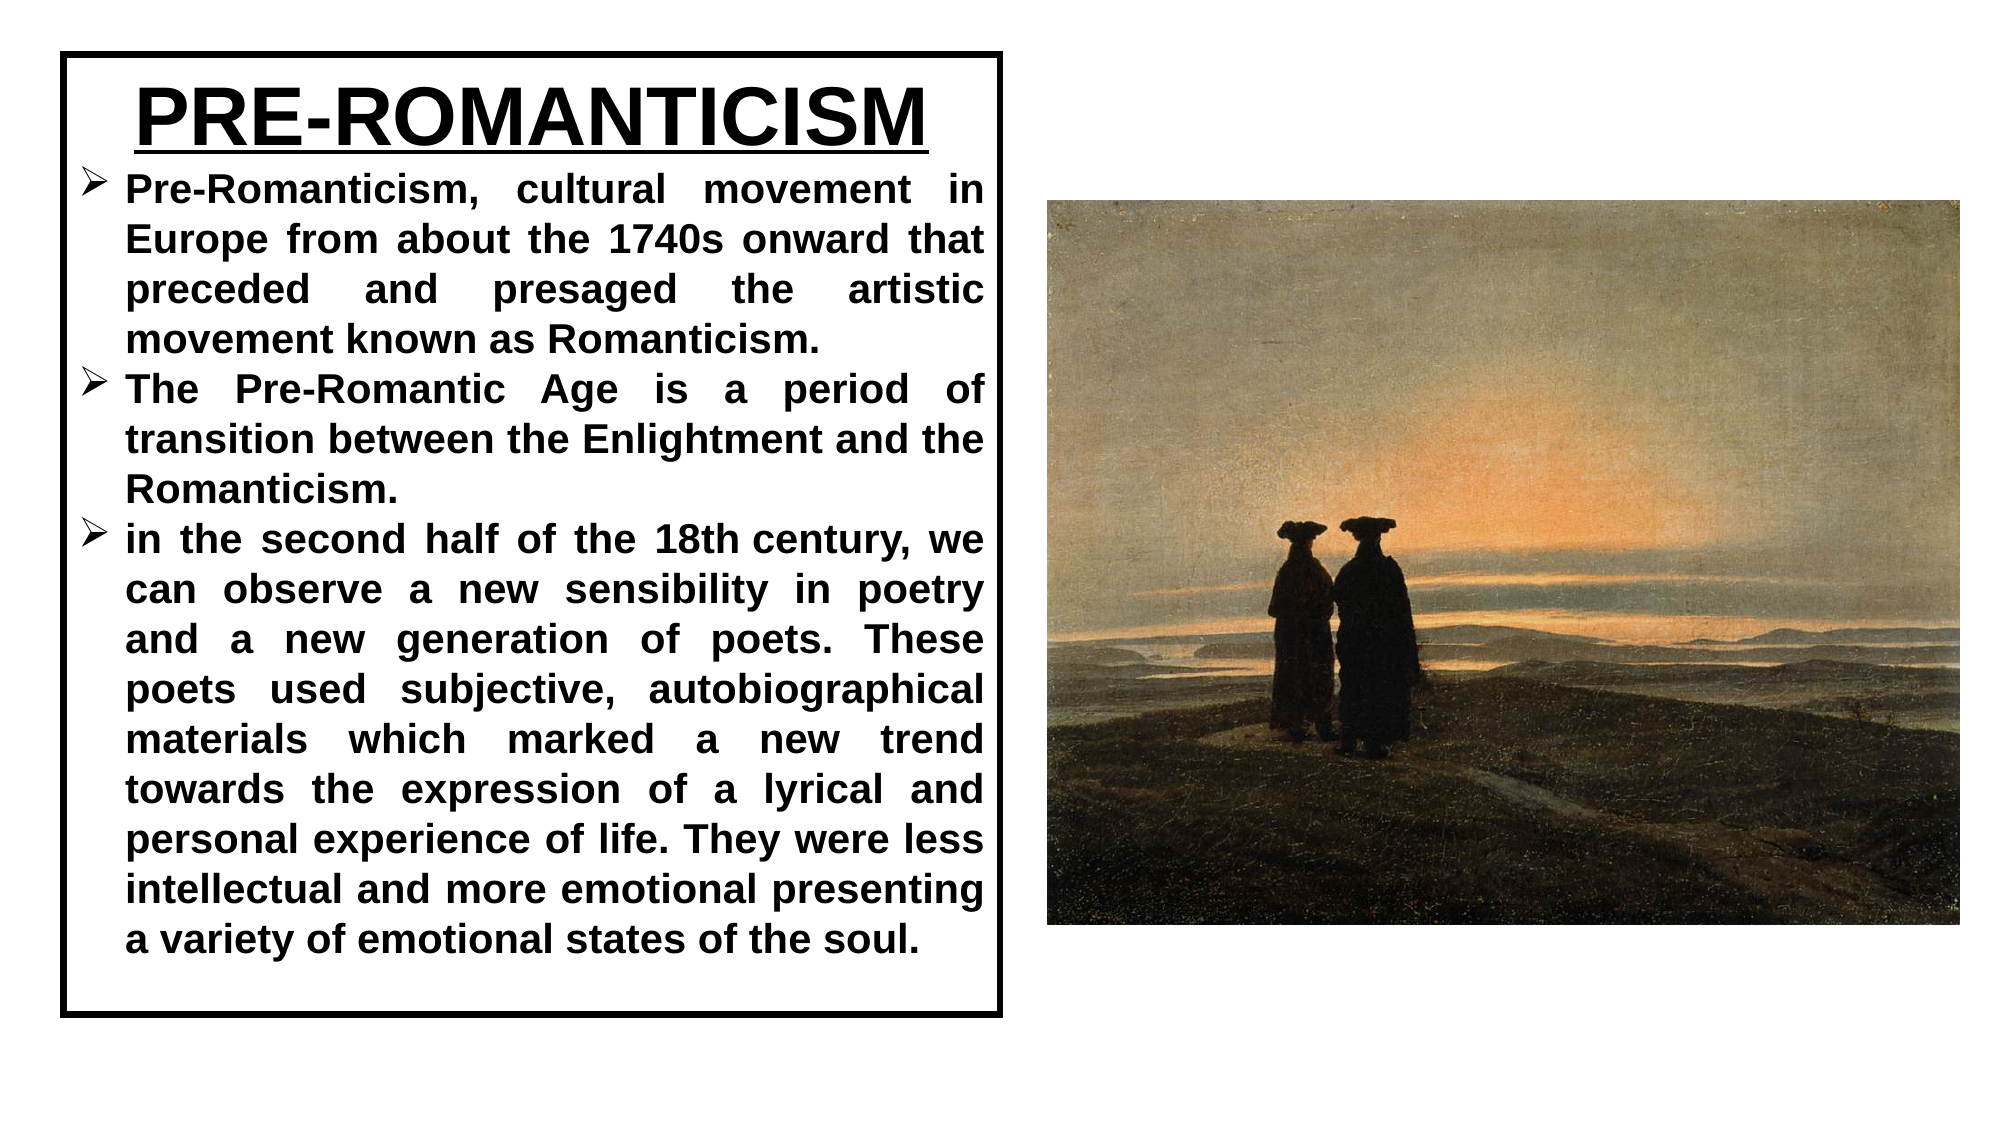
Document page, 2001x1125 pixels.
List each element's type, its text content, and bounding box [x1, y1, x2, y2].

picture [1047, 200, 1960, 925]
text_box PRE-ROMANTICISM Pre-Romanticism, cultural movement in Europe from about the 1740s onward that preceded and presaged the artistic movement known as Romanticism. The Pre-Romantic Age is a period of transition between the Enlightment and the Romanticism. in the second half of the 18th century, we can observe a new sensibility in poetry and a new generation of poets. These poets used subjective, autobiographical materials which marked a new trend towards the expression of a lyrical and personal experience of life. They were less intellectual and more emotional presenting a variety of emotional states of the soul. [63, 54, 1001, 1016]
